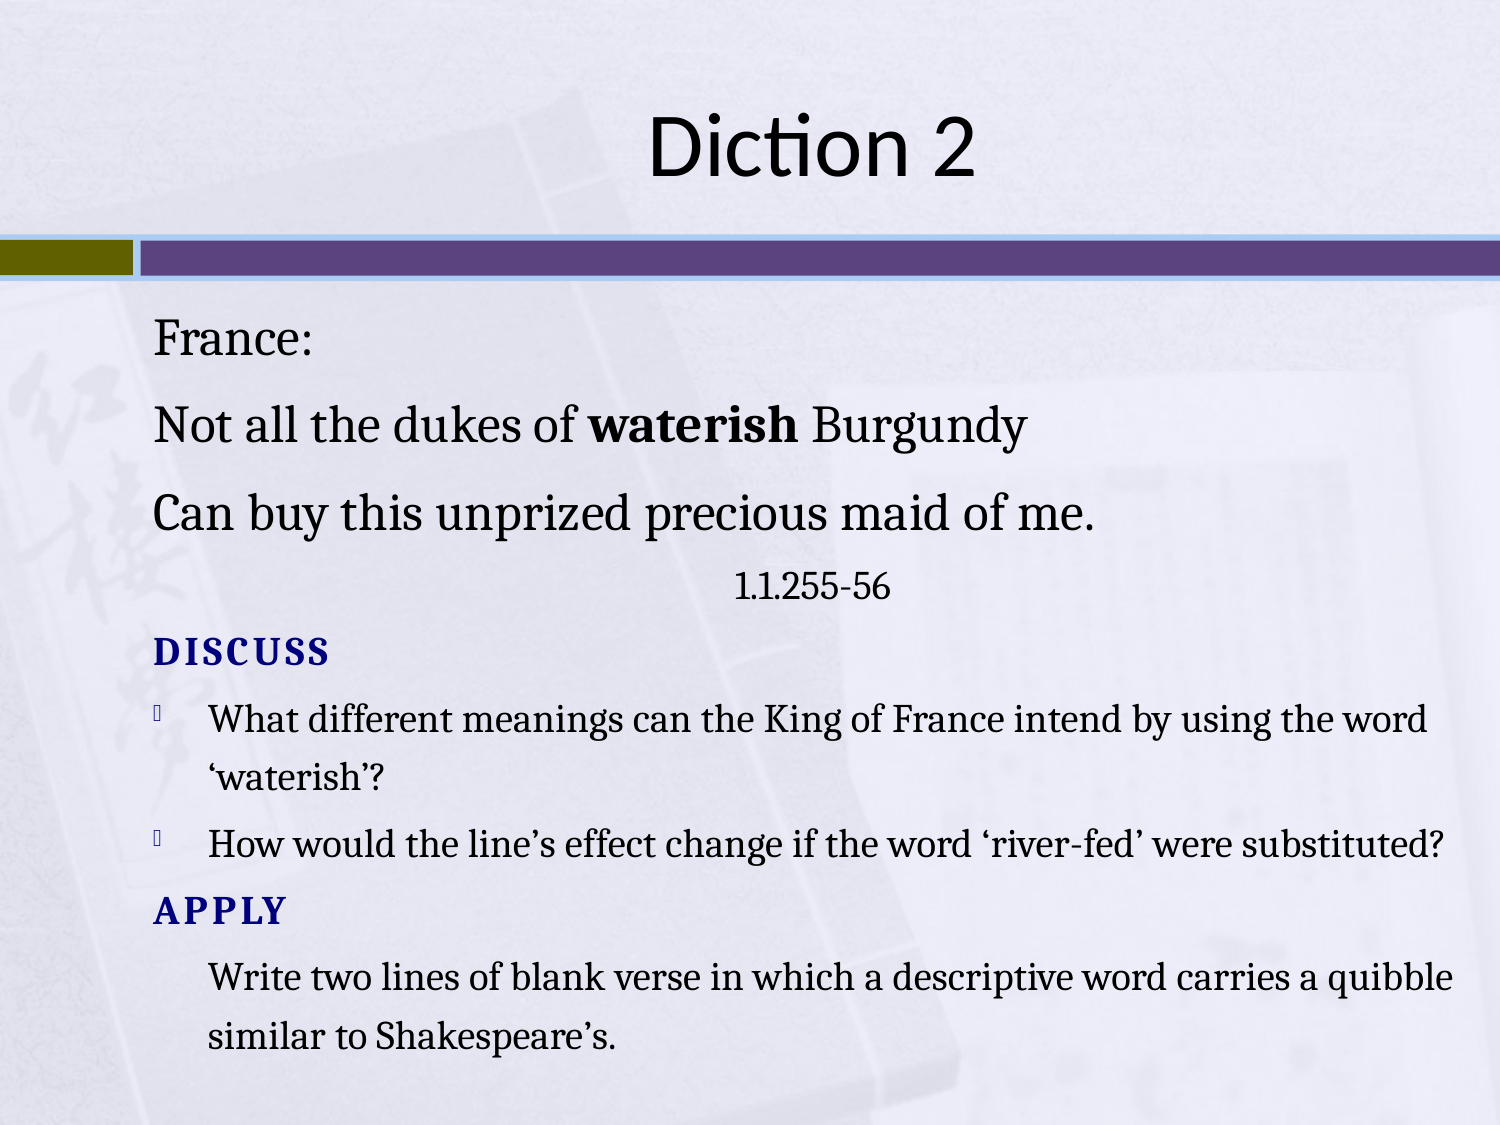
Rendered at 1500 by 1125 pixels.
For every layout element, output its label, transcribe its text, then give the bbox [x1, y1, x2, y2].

title Diction 2 [138, 46, 1489, 234]
list France: Not all the dukes of waterish Burgundy Can buy this unprized precious maid of me. 1.1.255-56 DISCUSS What different meanings can the King of France intend by using the word ‘waterish’? How would the line’s effect change if the word ‘river-fed’ were substituted? APPLY Write two lines of blank verse in which a descriptive word carries a quibble similar to Shakespeare’s. [138, 281, 1489, 1076]
